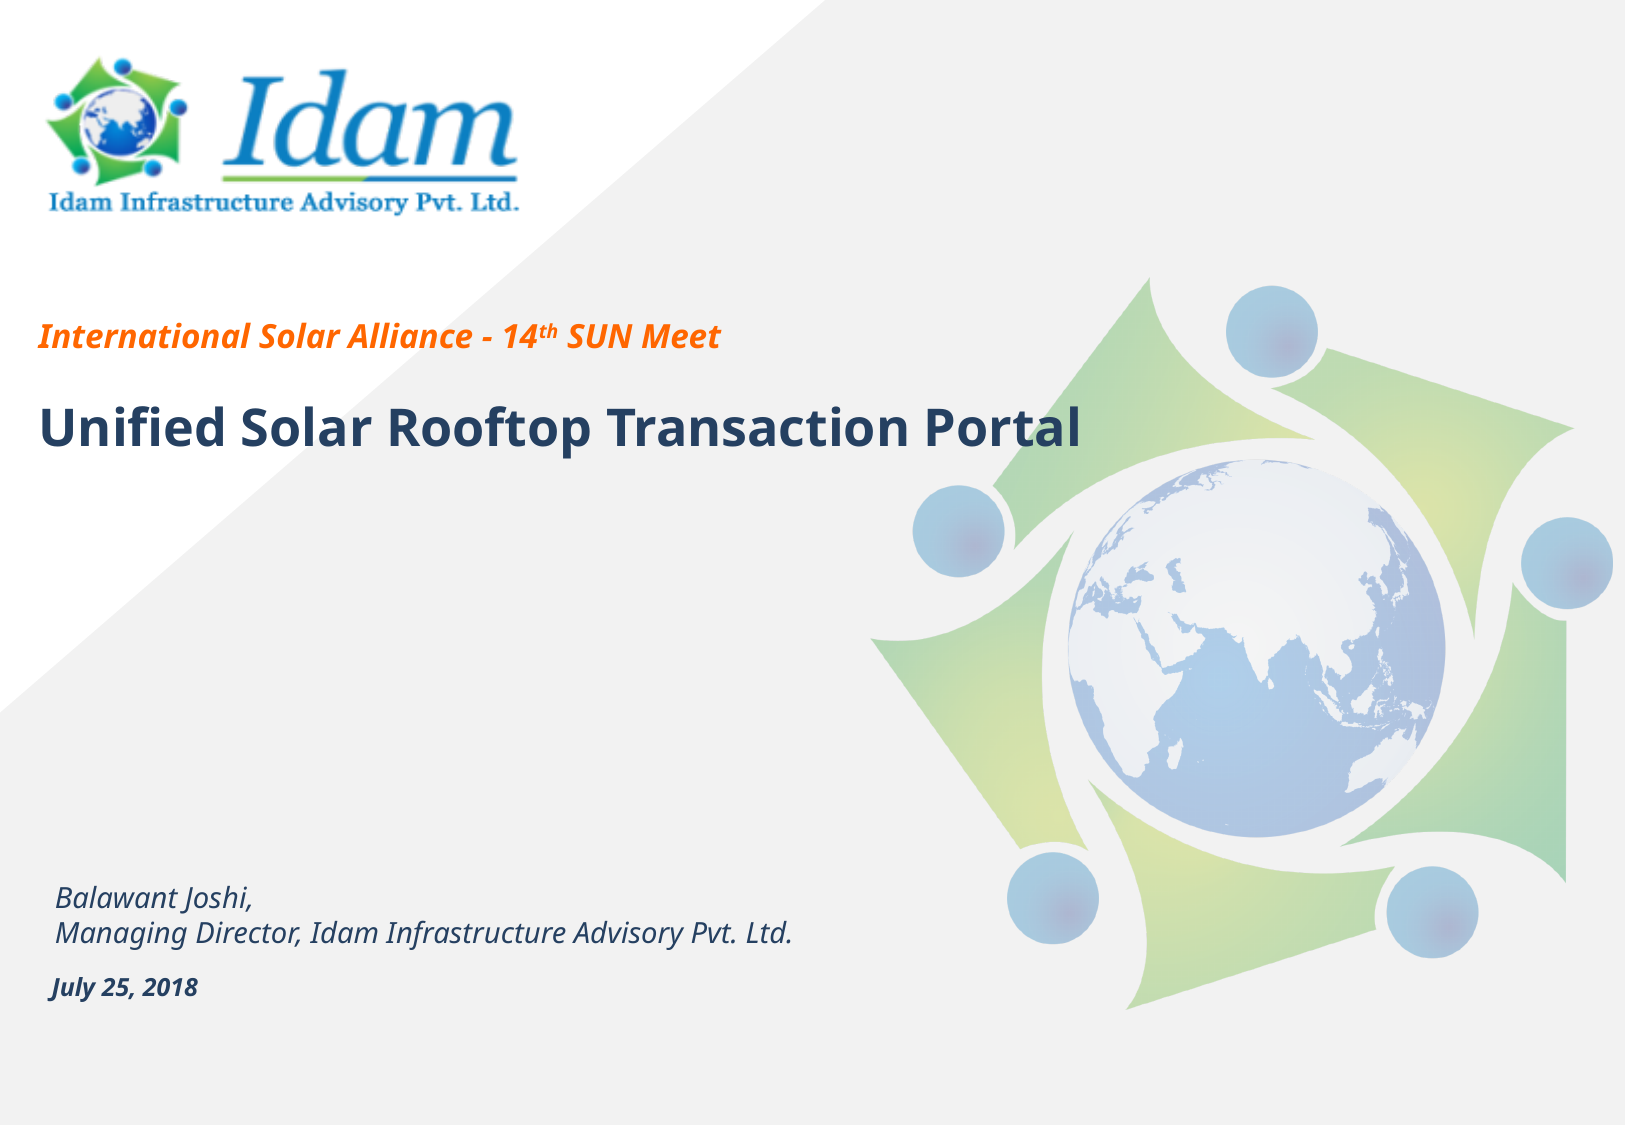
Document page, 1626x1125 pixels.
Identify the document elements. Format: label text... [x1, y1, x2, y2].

picture [24, 51, 538, 238]
text_box Balawant Joshi, Managing Director, Idam Infrastructure Advisory Pvt. Ltd. [40, 872, 870, 958]
picture [870, 277, 1613, 1010]
text_box International Solar Alliance - 14th SUN Meet [23, 307, 870, 363]
text_box Unified Solar Rooftop Transaction Portal [23, 387, 870, 465]
text_box [0, 0, 826, 714]
text_box July 25, 2018 [24, 963, 225, 1009]
